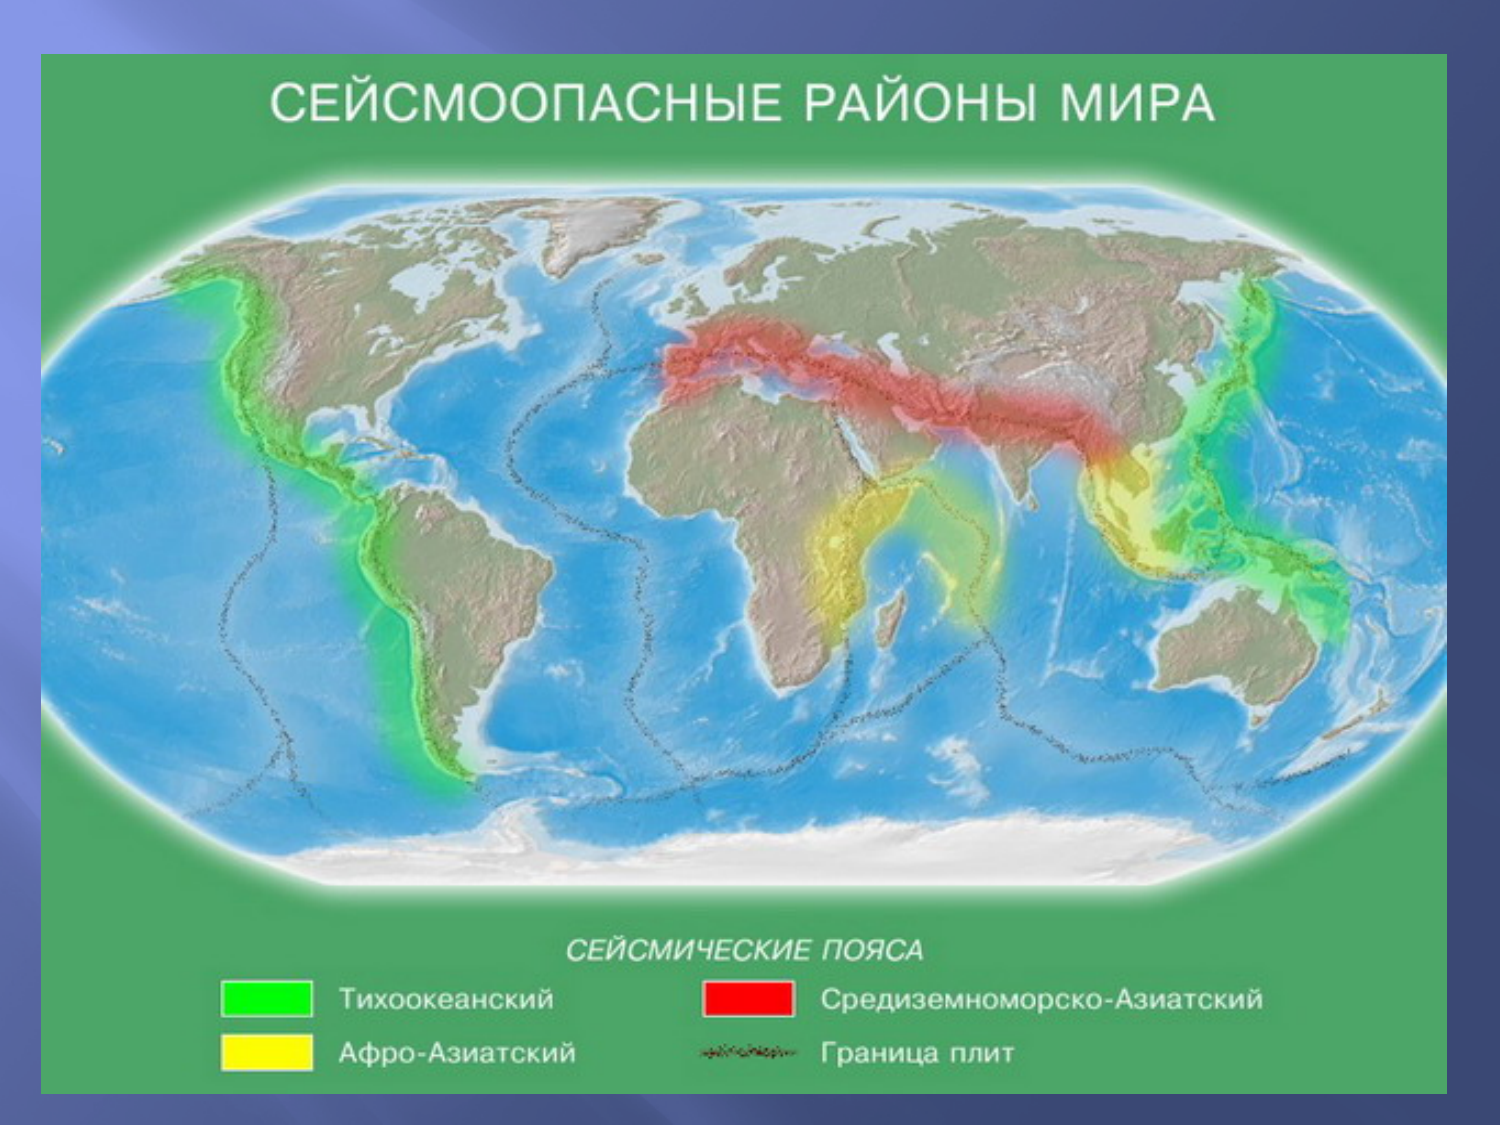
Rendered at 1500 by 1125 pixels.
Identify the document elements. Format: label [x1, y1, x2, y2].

picture [41, 54, 1448, 1095]
